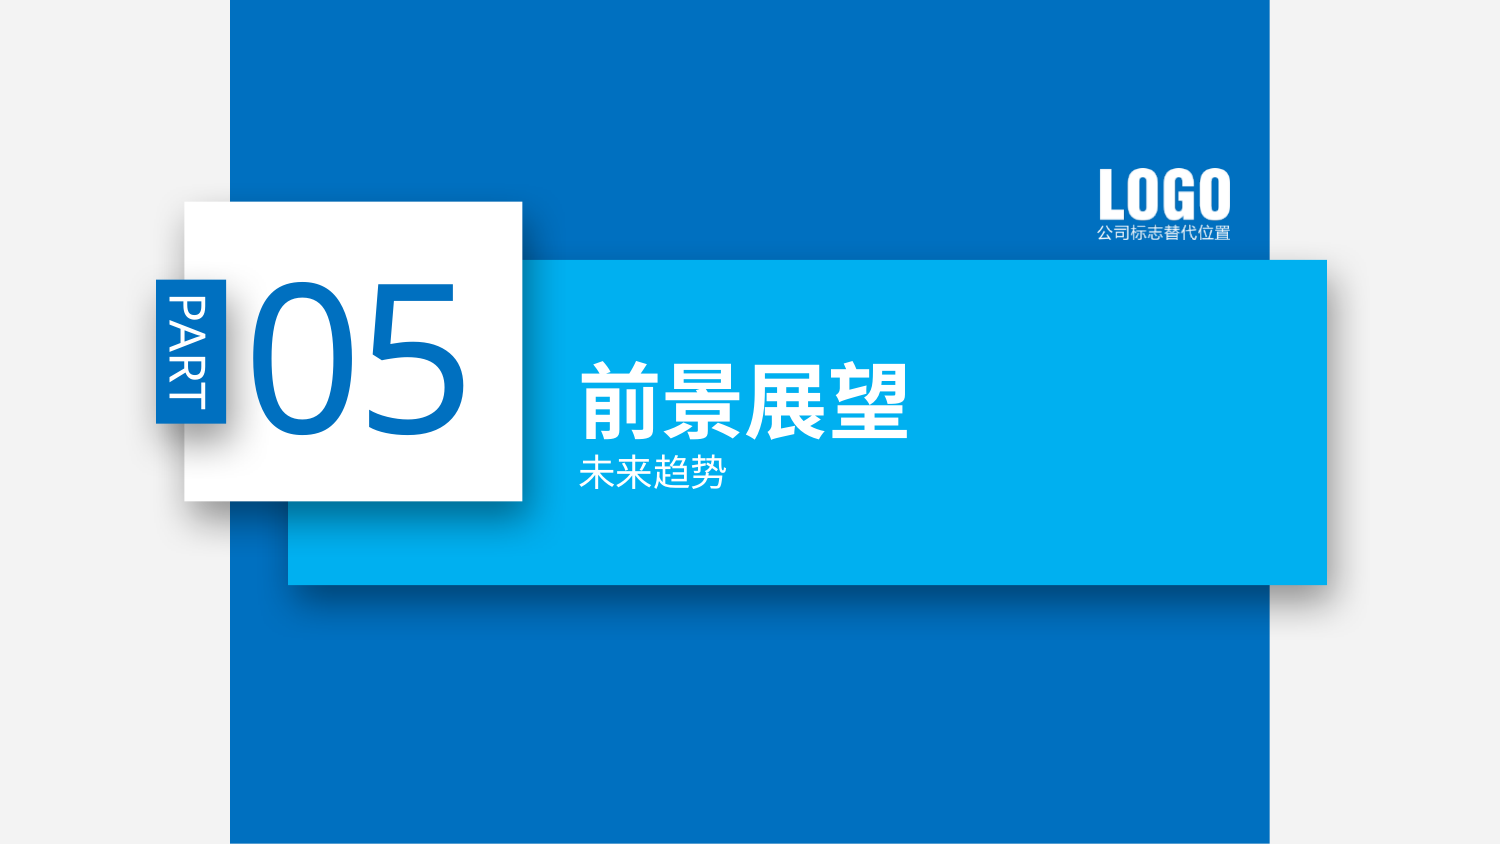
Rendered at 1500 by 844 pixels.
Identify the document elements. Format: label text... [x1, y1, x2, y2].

text_box [287, 259, 1328, 586]
text_box PART [154, 280, 226, 423]
text_box [183, 201, 523, 503]
picture [1097, 168, 1230, 241]
text_box [229, 0, 1271, 251]
text_box 前景展望 未来趋势 [566, 343, 923, 500]
text_box [229, 547, 1271, 844]
text_box 05 [232, 219, 487, 481]
